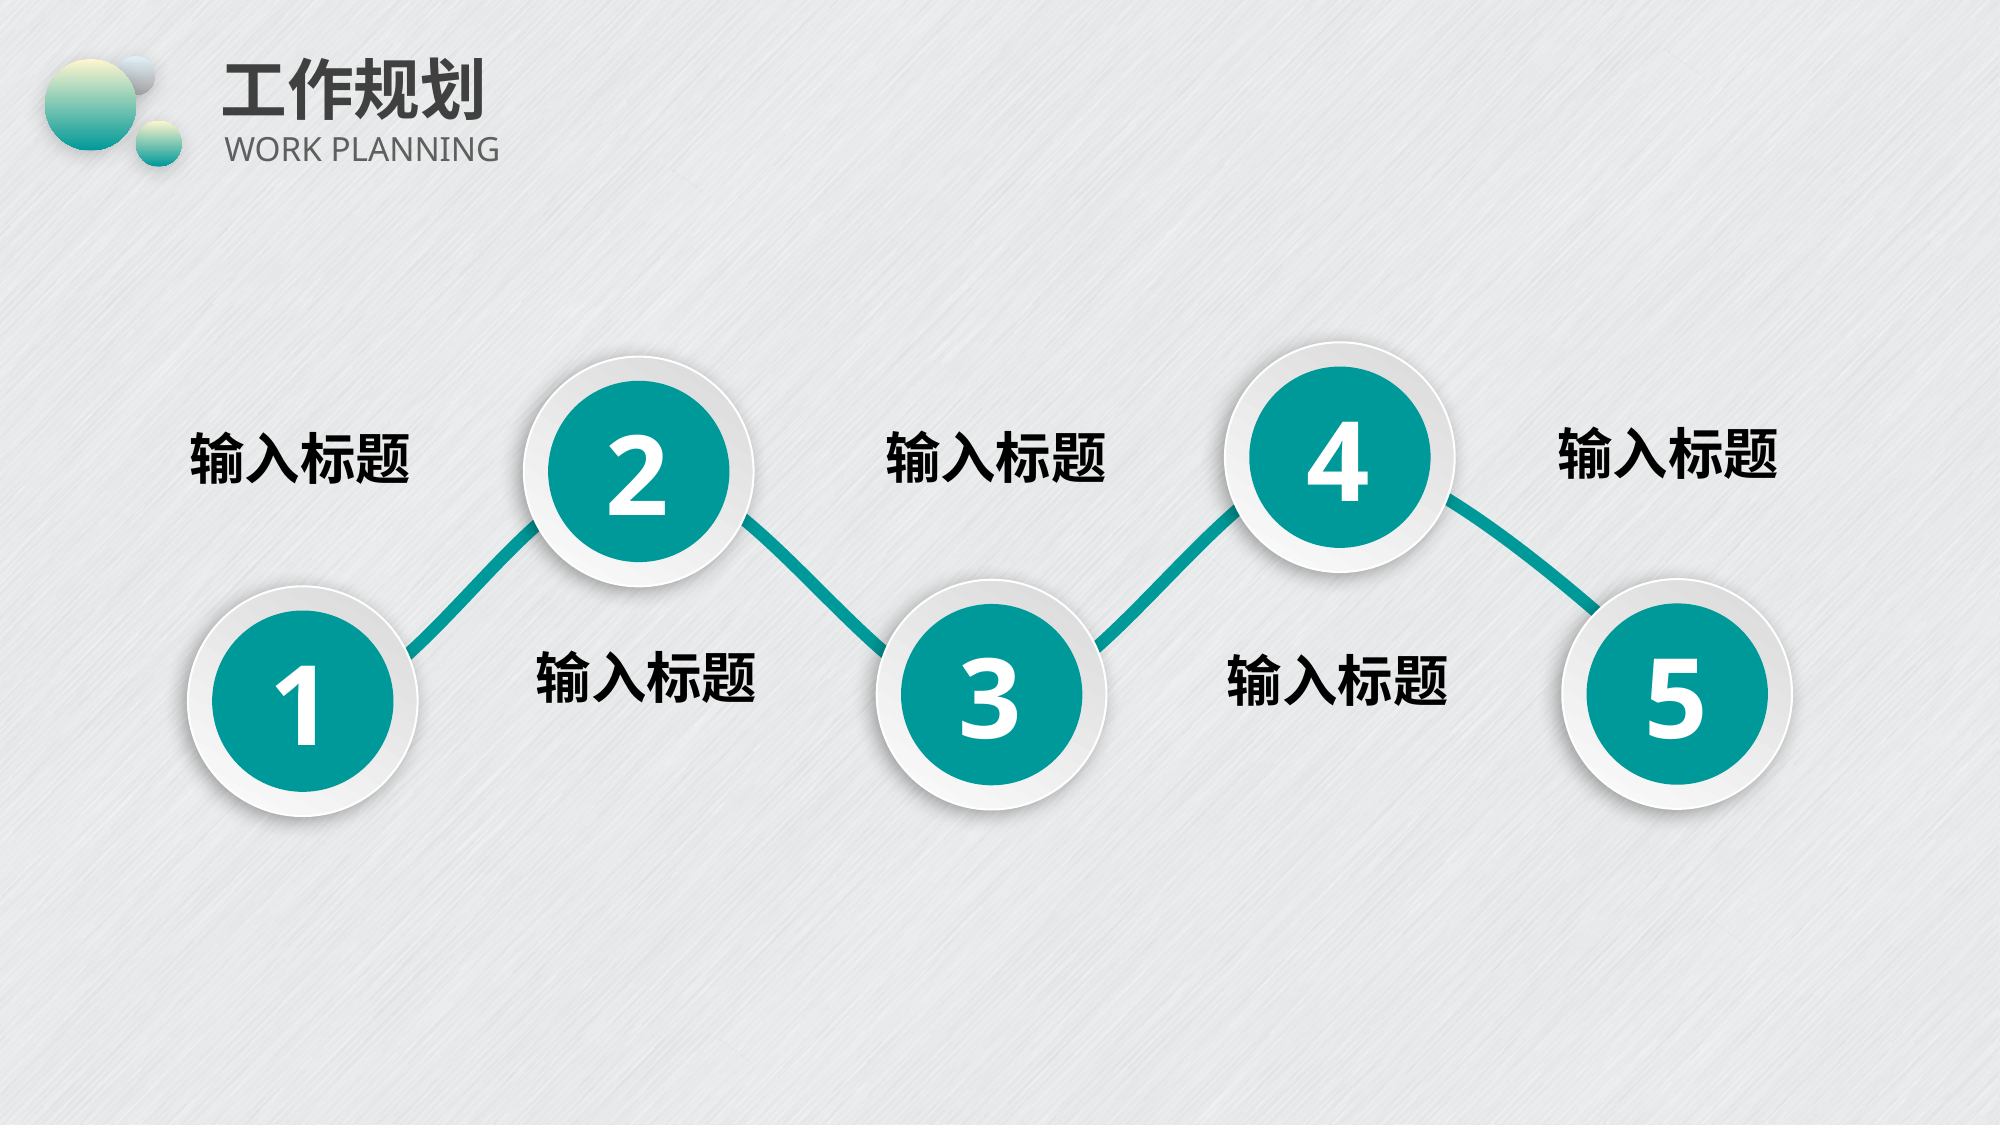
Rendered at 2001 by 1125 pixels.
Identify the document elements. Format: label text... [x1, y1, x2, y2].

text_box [876, 579, 1107, 810]
text_box 输入标题 [1141, 638, 1534, 720]
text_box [523, 356, 754, 587]
text_box [1107, 504, 1562, 696]
text_box 输入标题 [450, 635, 843, 717]
text_box 输入标题 [800, 415, 1192, 498]
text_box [187, 586, 418, 816]
list WORK PLANNING [209, 125, 1585, 177]
text_box [418, 527, 872, 703]
text_box 输入标题 [1472, 411, 1865, 494]
title 工作规划 [205, 49, 1931, 138]
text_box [0, 0, 2000, 1125]
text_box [1224, 342, 1455, 572]
text_box 输入标题 [104, 416, 496, 498]
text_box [1562, 579, 1793, 809]
